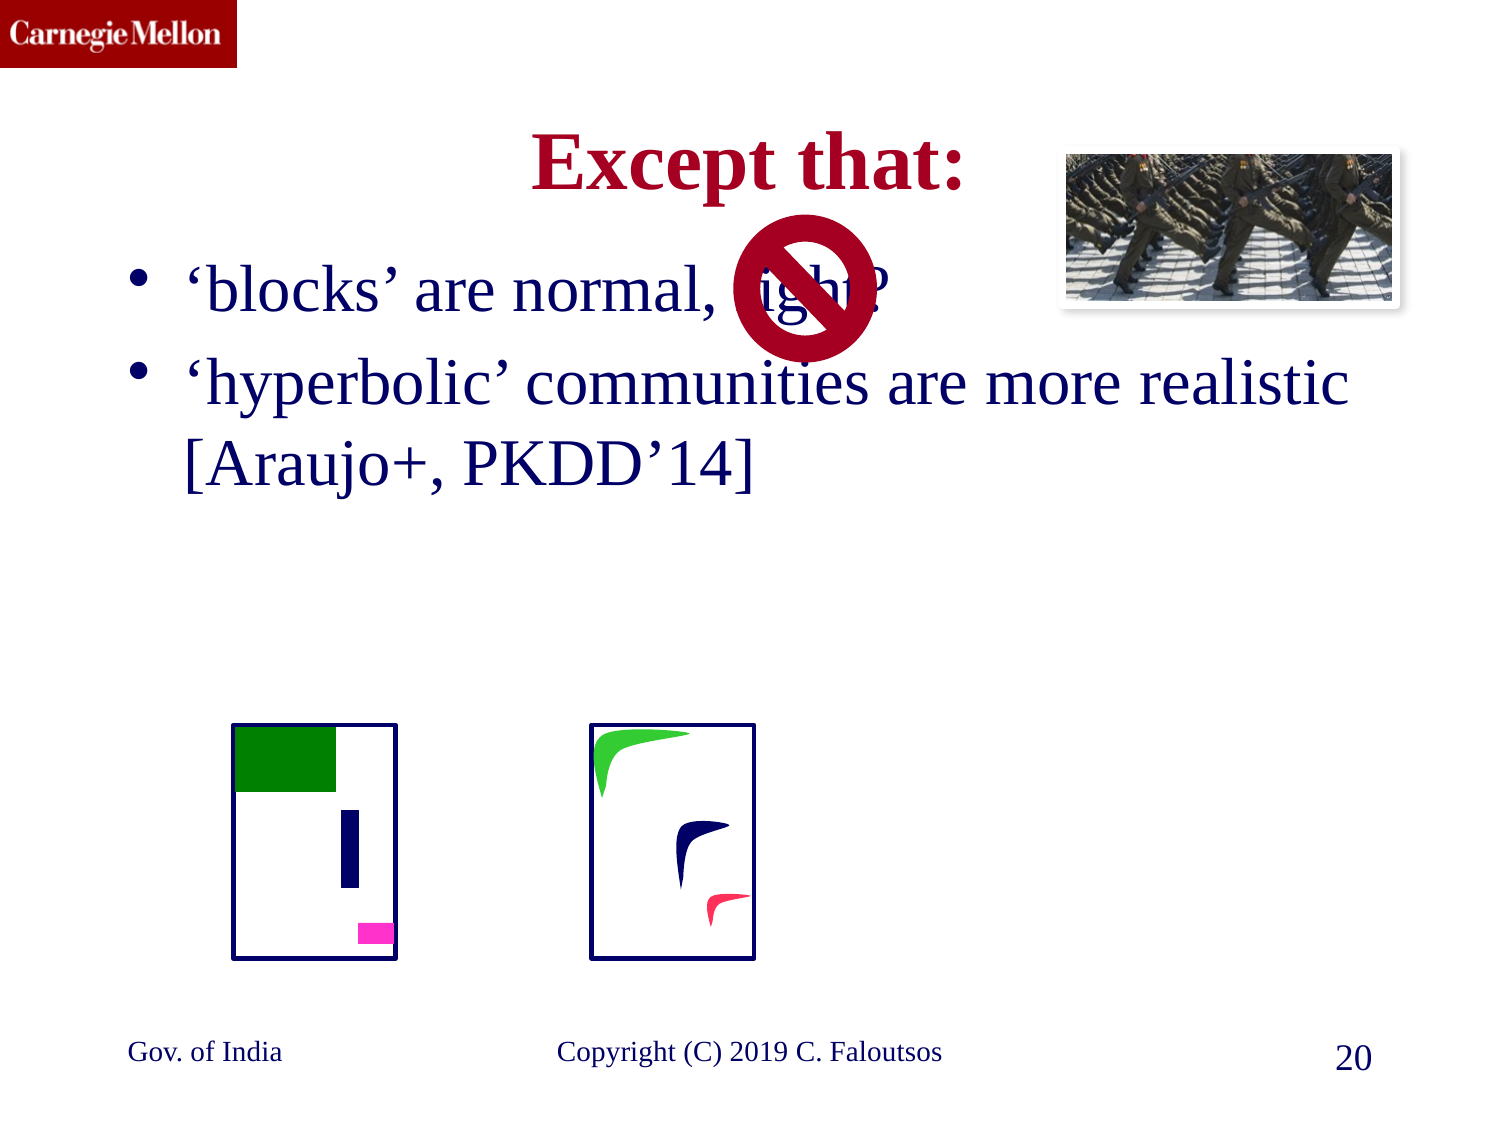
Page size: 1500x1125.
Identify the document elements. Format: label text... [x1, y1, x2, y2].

title Except that: [112, 99, 1388, 213]
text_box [587, 724, 755, 959]
picture [1066, 154, 1392, 301]
footer Copyright (C) 2019 C. Faloutsos [512, 1024, 988, 1101]
text_box [733, 214, 878, 363]
picture [0, 0, 237, 68]
slide_number 20 [1074, 1024, 1388, 1101]
list ‘blocks’ are normal, right? ‘hyperbolic’ communities are more realistic [Araujo+, PKDD’14] [112, 237, 1388, 1001]
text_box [233, 724, 396, 959]
slide_number Gov. of India [112, 1024, 426, 1101]
